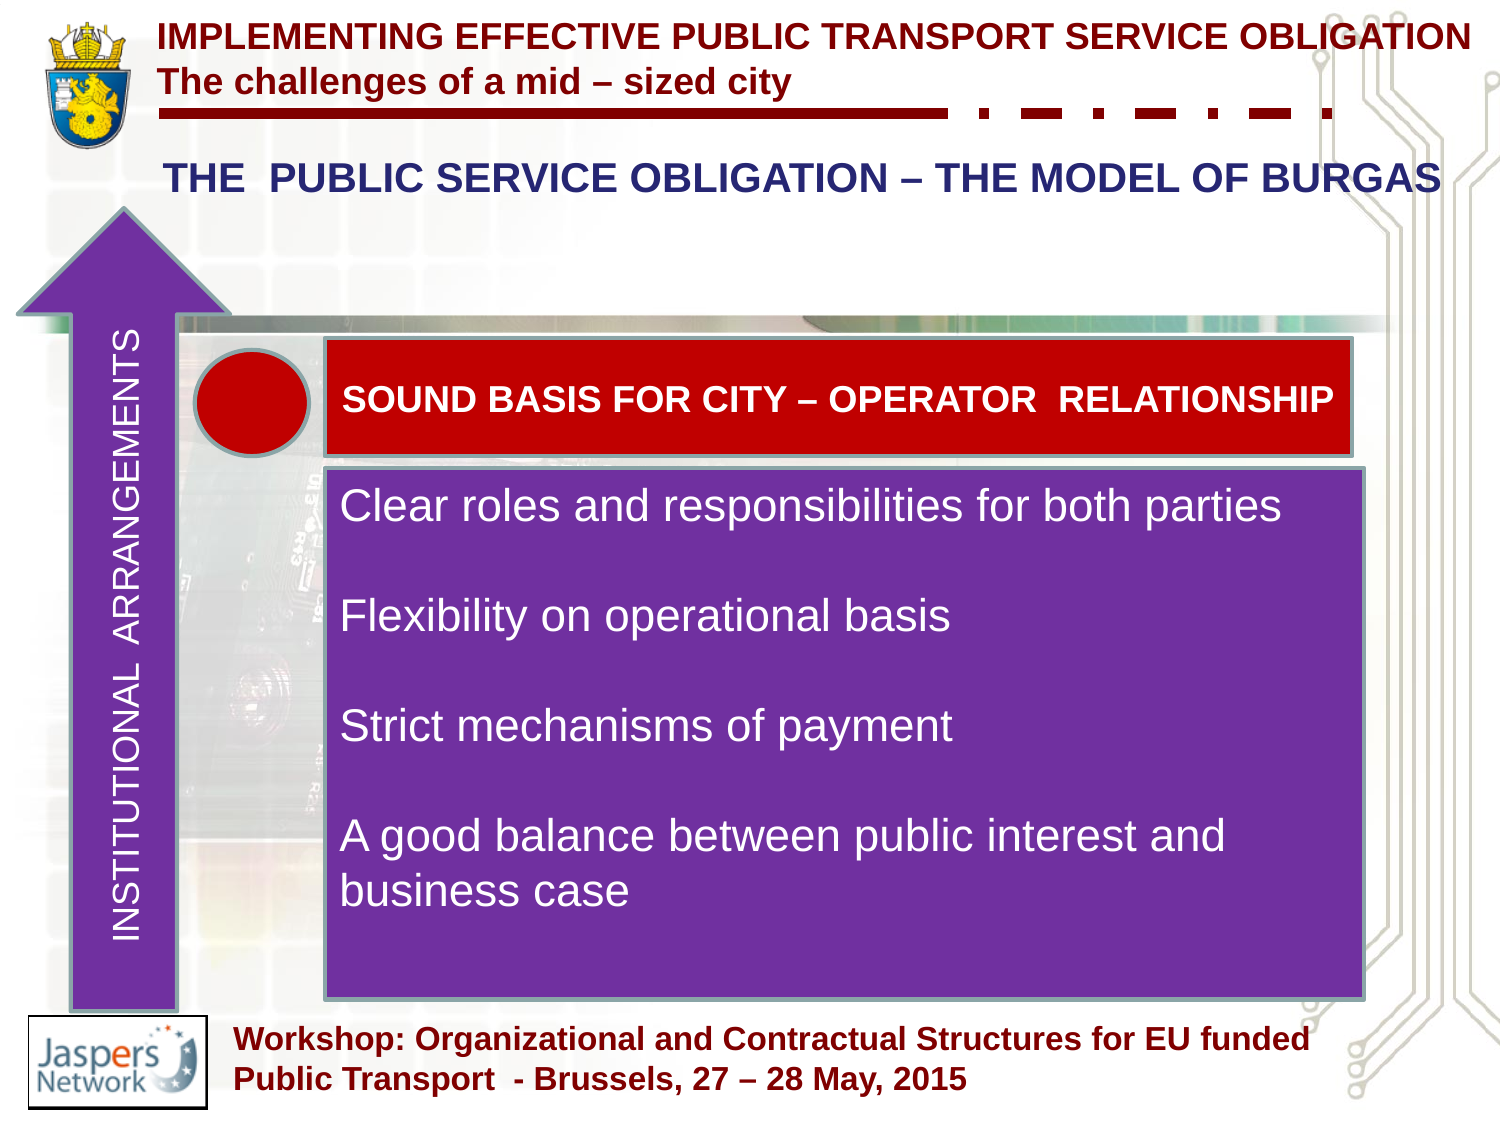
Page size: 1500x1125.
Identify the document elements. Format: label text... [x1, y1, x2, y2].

picture [0, 0, 1500, 1125]
text_box SOUND BASIS FOR CITY – OPERATOR RELATIONSHIP [323, 336, 1354, 458]
text_box INSTITUTIONAL ARRANGEMENTS [15, 205, 233, 1008]
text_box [29, 1009, 1389, 1109]
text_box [41, 0, 1500, 160]
text_box Clear roles and responsibilities for both parties Flexibility on operational basis Strict mechanisms of payment A good balance between public interest and business case [323, 466, 1366, 1002]
text_box [192, 347, 312, 459]
text_box THE PUBLIC SERVICE OBLIGATION – THE MODEL OF BURGAS [147, 169, 1468, 232]
